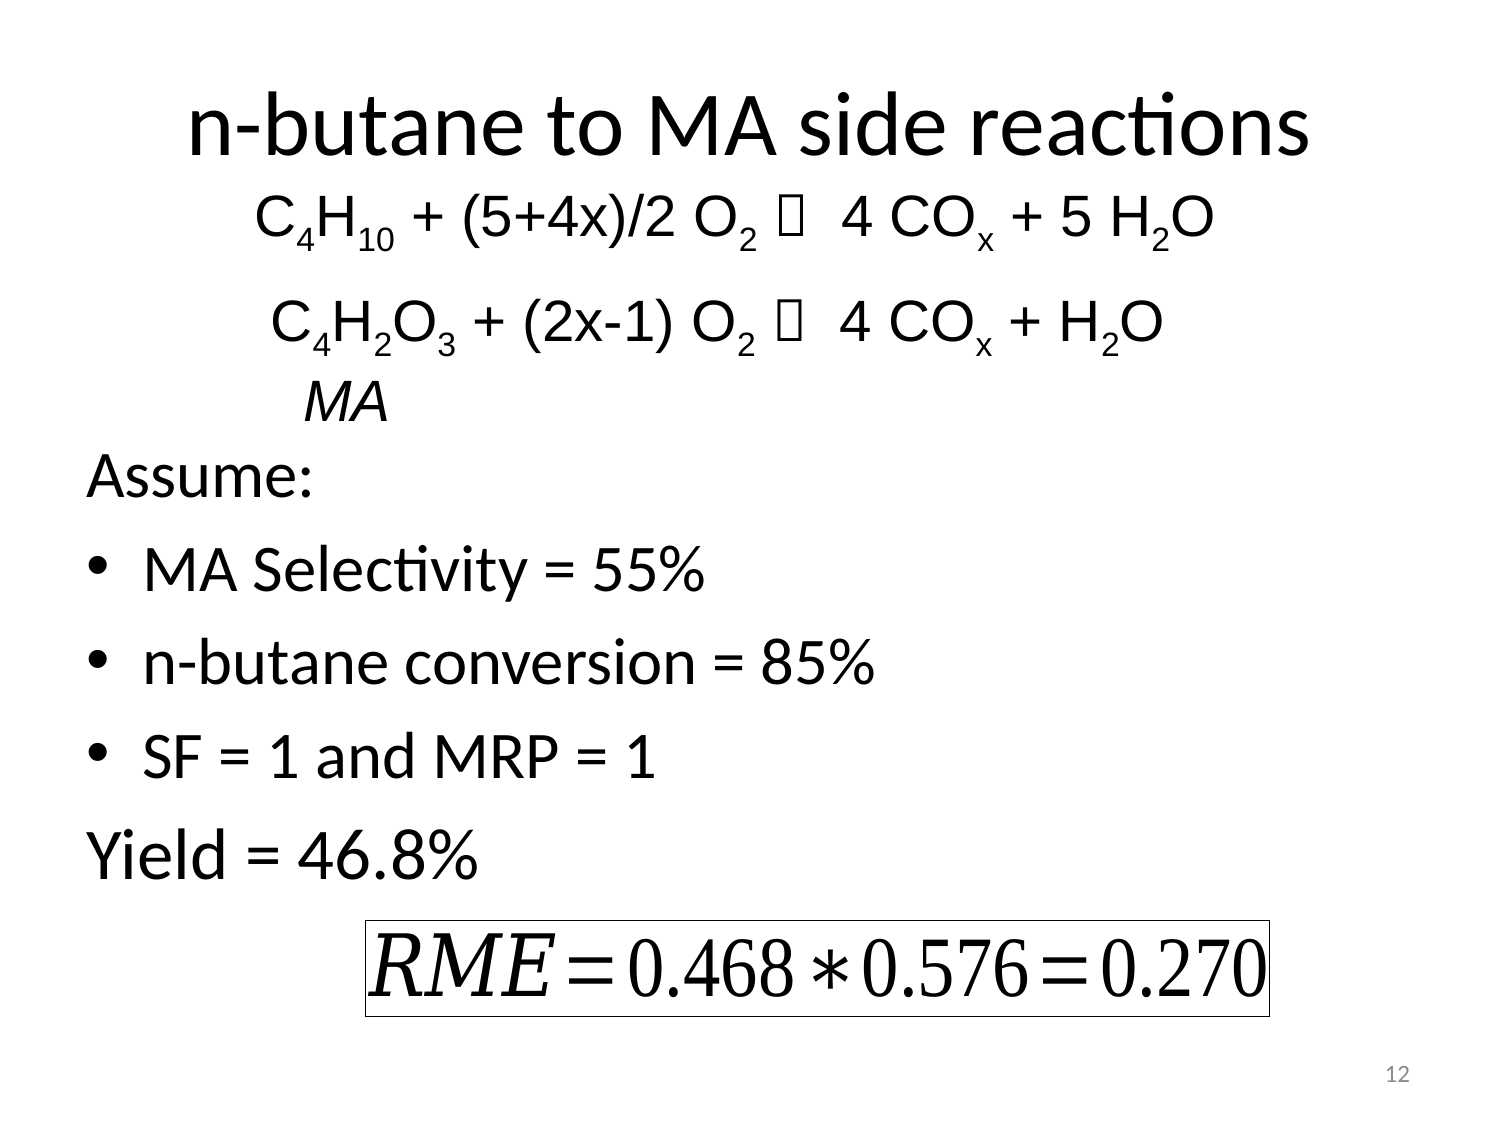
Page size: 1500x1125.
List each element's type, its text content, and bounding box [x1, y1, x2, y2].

text_box C4H10 + (5+4x)/2 O2  4 COx + 5 H2O C4H2O3 + (2x-1) O2  4 COx + H2O MA [190, 171, 1309, 441]
list Assume: MA Selectivity = 55% n-butane conversion = 85% SF = 1 and MRP = 1 Yield = 46.8% [70, 423, 1488, 933]
title n-butane to MA side reactions [75, 45, 1425, 193]
slide_number 12 [1074, 1042, 1425, 1103]
